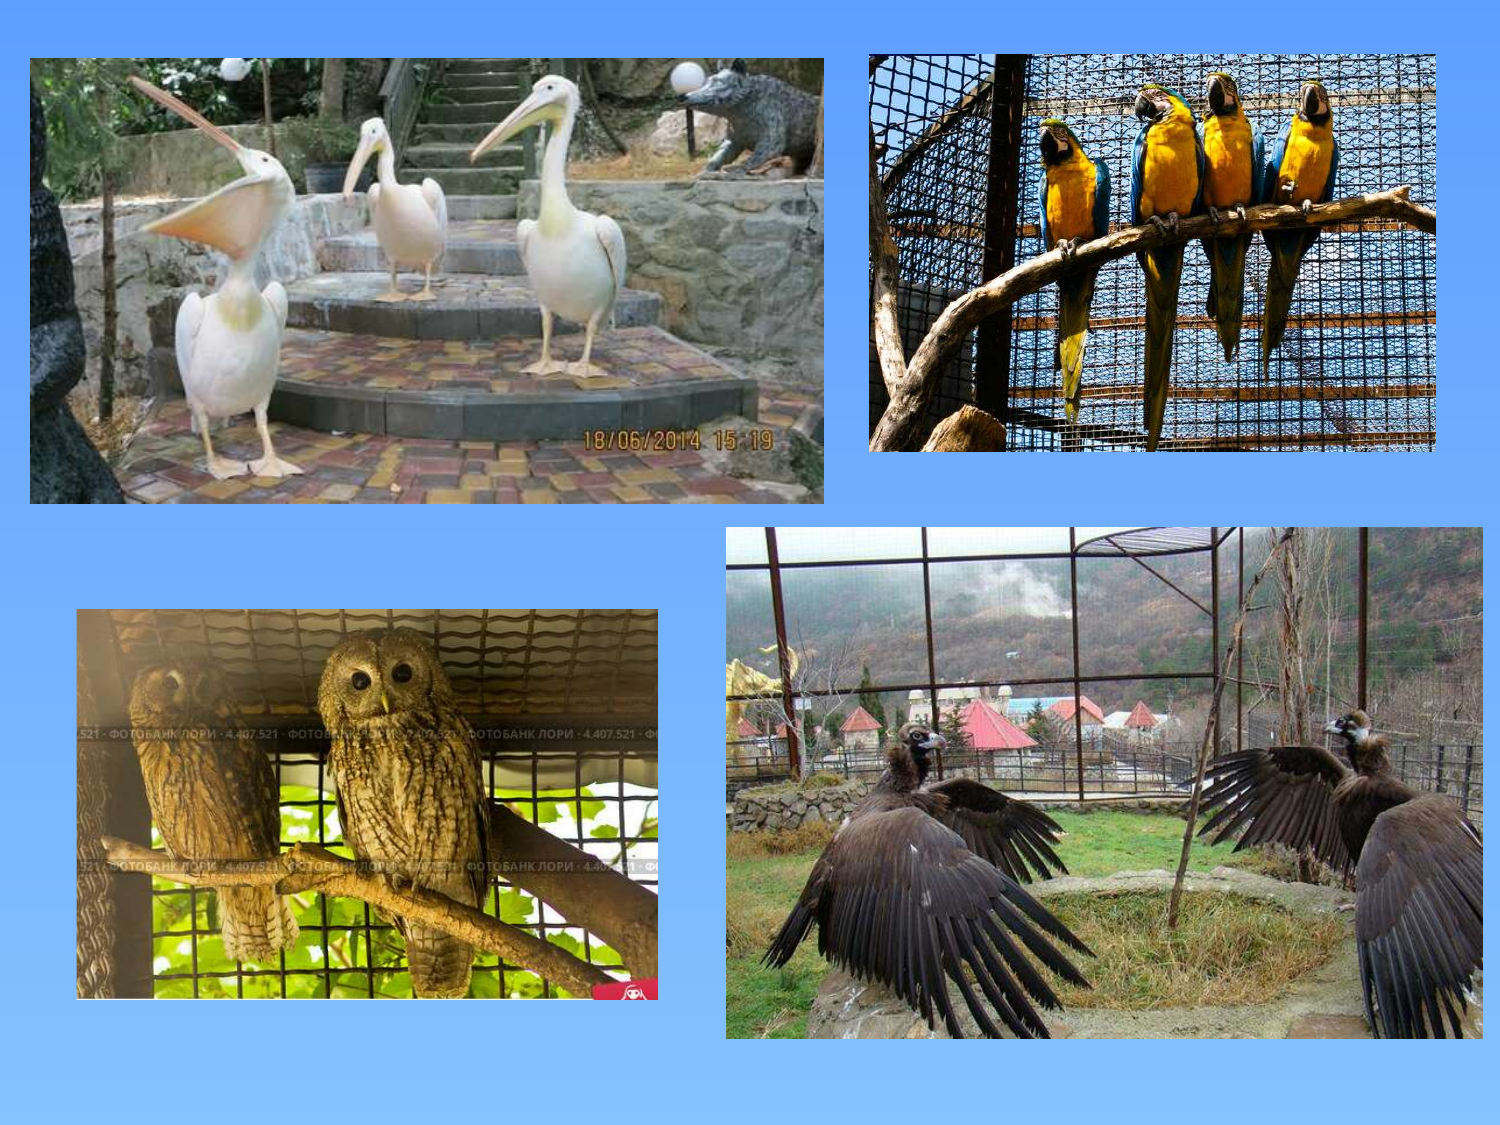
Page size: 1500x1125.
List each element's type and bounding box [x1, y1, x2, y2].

picture [726, 526, 1483, 1039]
picture [76, 609, 659, 1000]
picture [868, 54, 1436, 452]
picture [30, 57, 824, 504]
